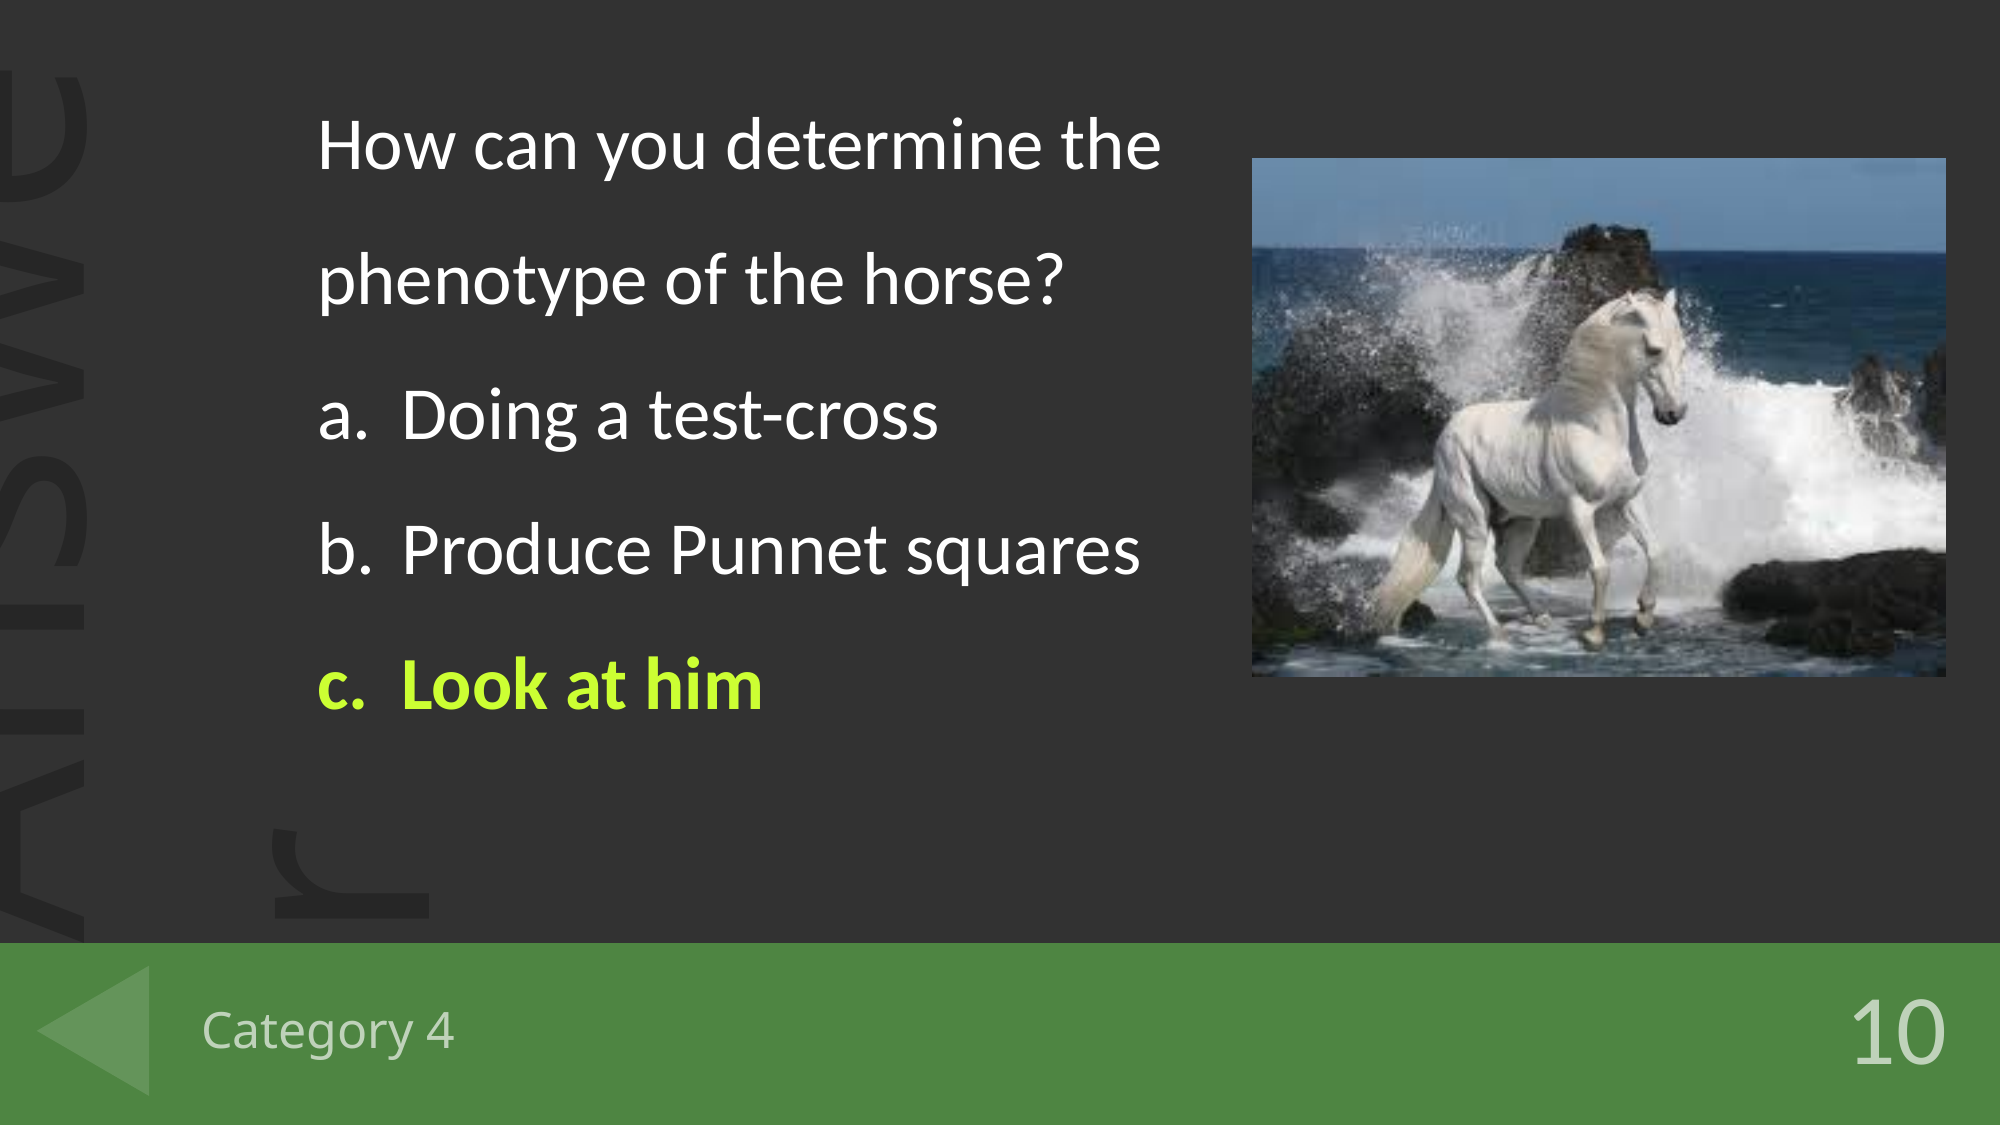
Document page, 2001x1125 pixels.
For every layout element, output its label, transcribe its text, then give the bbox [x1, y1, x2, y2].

picture [1252, 157, 1946, 677]
title Category 4 [185, 967, 1494, 1097]
list How can you determine the phenotype of the horse? Doing a test-cross Produce Punnet squares Look at him [302, 138, 1389, 636]
list 10 [1494, 967, 1963, 1097]
